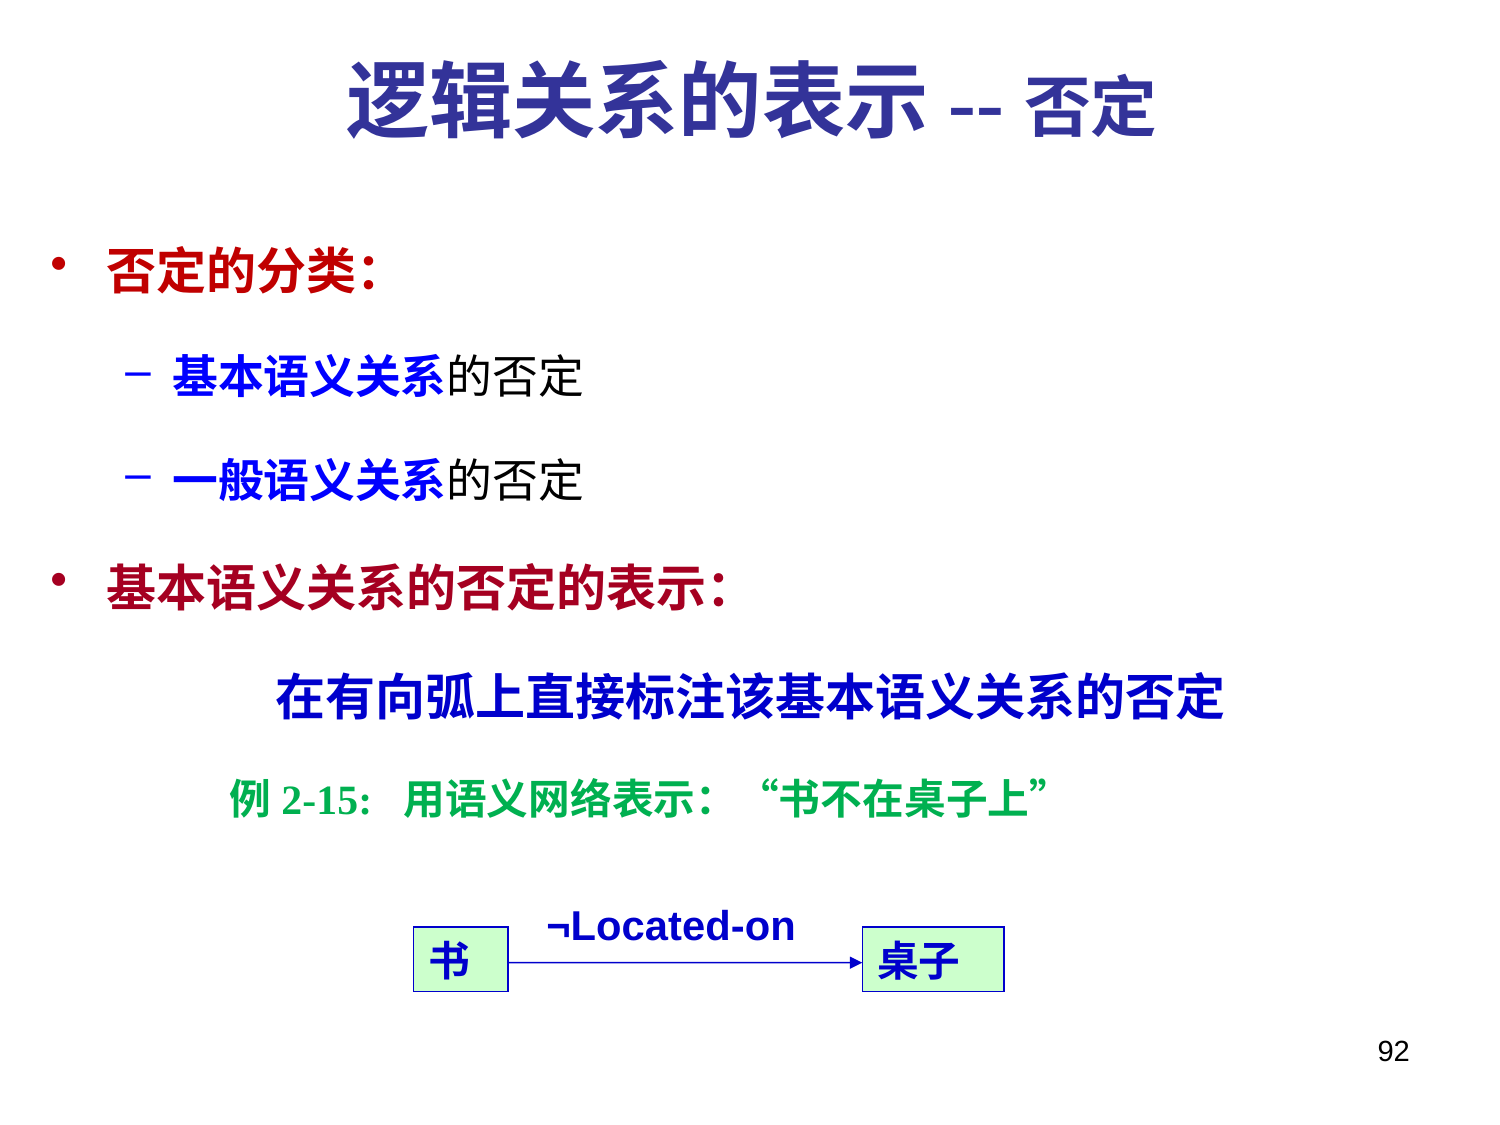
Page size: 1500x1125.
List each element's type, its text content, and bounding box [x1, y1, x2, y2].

text_box ¬Located-on [531, 891, 816, 957]
list 否定的分类： 基本语义关系的否定 一般语义关系的否定 基本语义关系的否定的表示： 在有向弧上直接标注该基本语义关系的否定 例2-15: 用语义网络表示：“书不在桌子上” [35, 220, 1465, 1125]
title 逻辑关系的表示--否定 [76, 0, 1427, 197]
text_box 桌子 [862, 926, 1004, 992]
text_box [507, 956, 863, 969]
text_box 书 [413, 926, 508, 992]
slide_number 92 [1074, 1024, 1425, 1103]
